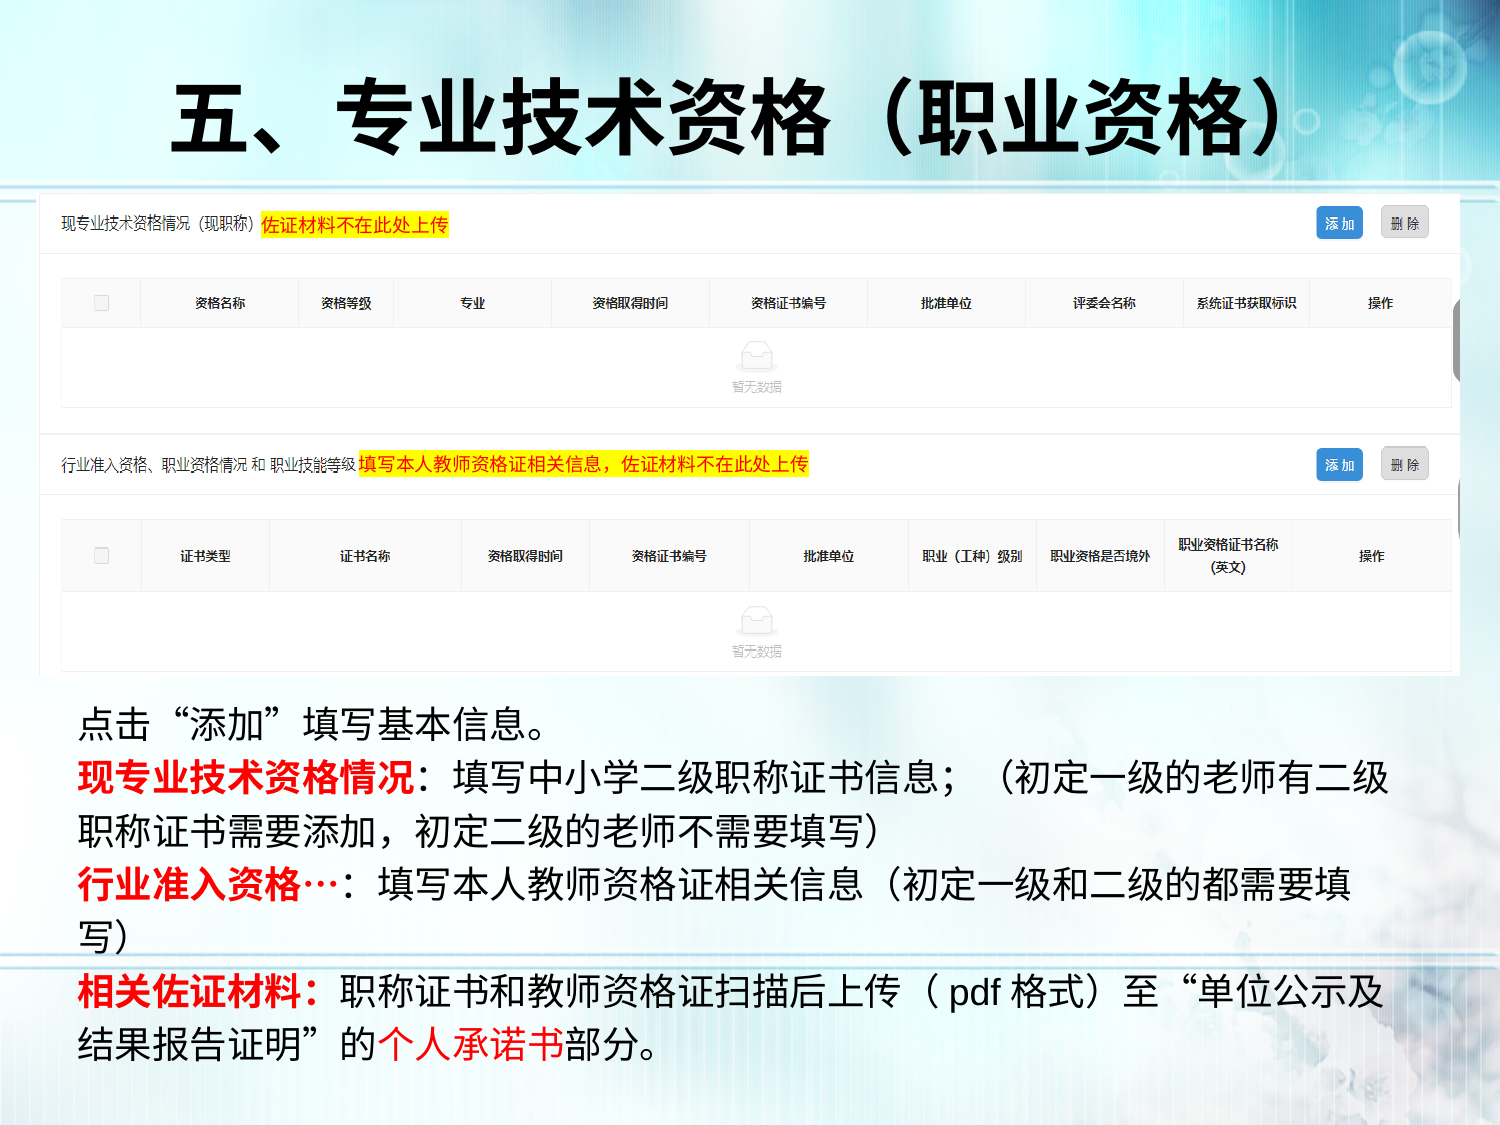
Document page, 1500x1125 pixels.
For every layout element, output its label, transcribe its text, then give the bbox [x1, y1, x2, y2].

title 五、专业技术资格（职业资格） [74, 45, 1426, 185]
text_box 点击“添加”填写基本信息。 现专业技术资格情况：填写中小学二级职称证书信息；（初定一级的老师有二级职称证书需要添加，初定二级的老师不需要填写） 行业准入资格…：填写本人教师资格证相关信息（初定一级和二级的都需要填写） 相关佐证材料：职称证书和教师资格证扫描后上传（pdf格式）至“单位公示及结果报告证明”的个人承诺书部分。 [62, 684, 1413, 1074]
picture [0, 0, 1500, 1125]
